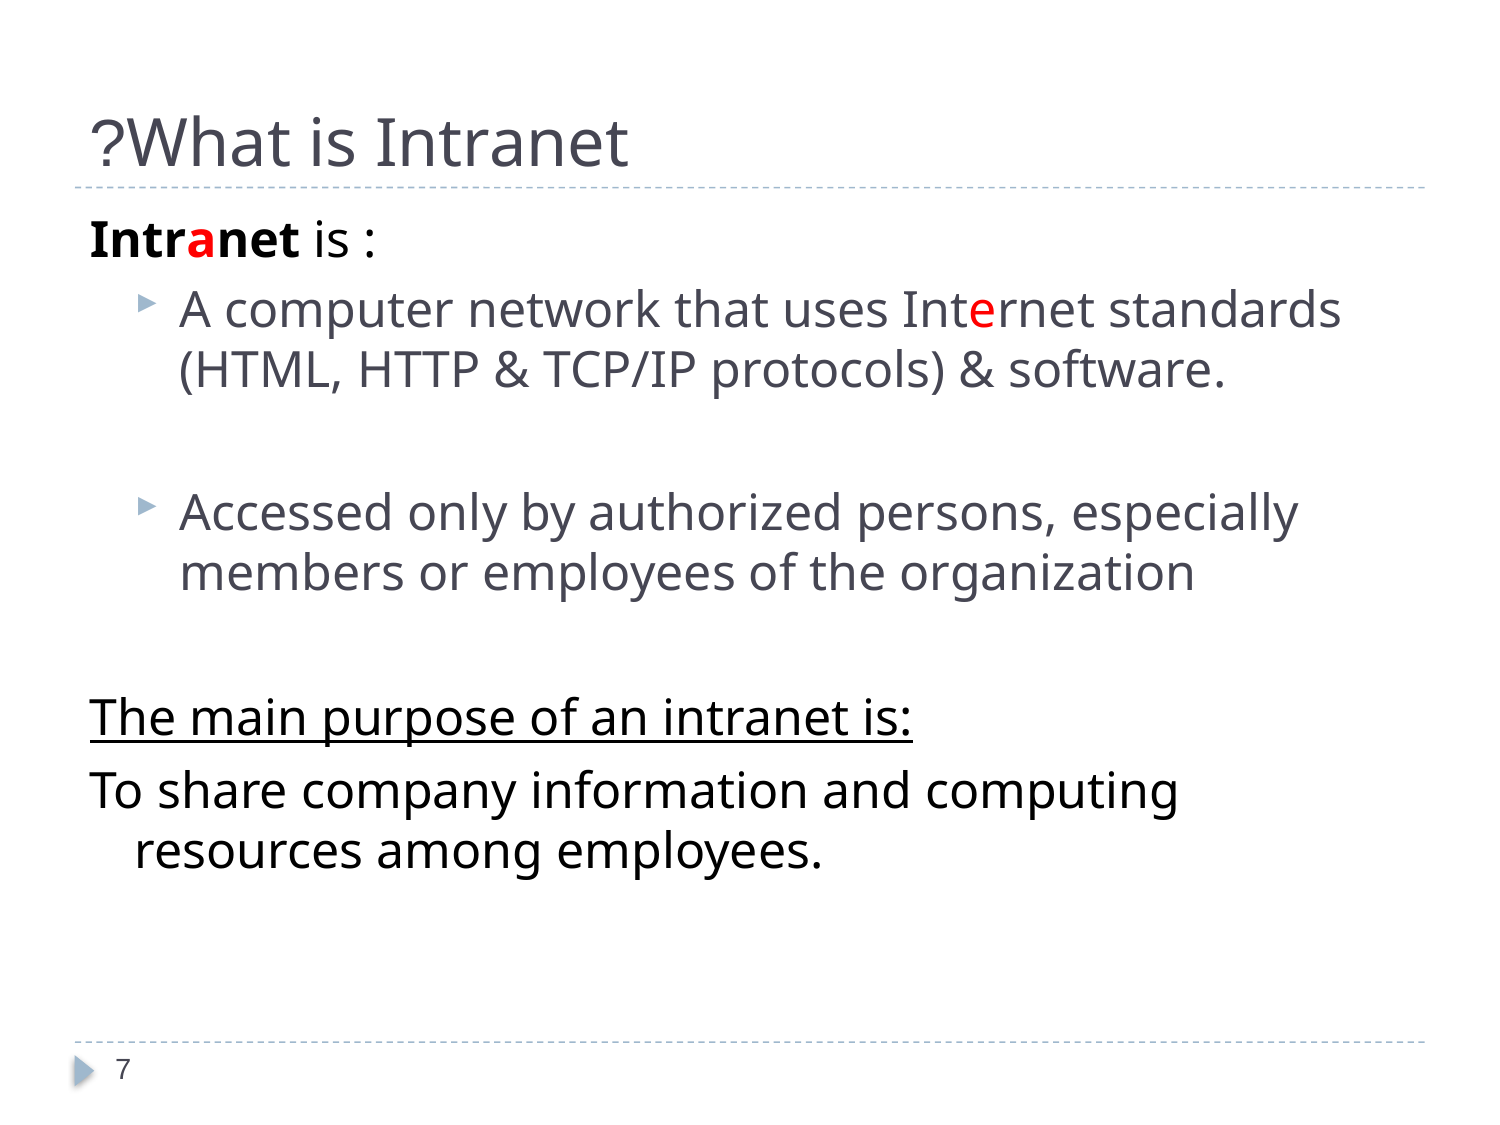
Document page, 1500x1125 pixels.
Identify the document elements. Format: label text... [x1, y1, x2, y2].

list Intranet is : A computer network that uses Internet standards (HTML, HTTP & TCP/IP protocols) & software. Accessed only by authorized persons, especially members or employees of the organization The main purpose of an intranet is: To share company information and computing resources among employees. [75, 200, 1425, 1010]
title What is Intranet? [75, 24, 1425, 188]
slide_number 7 [100, 1042, 426, 1103]
